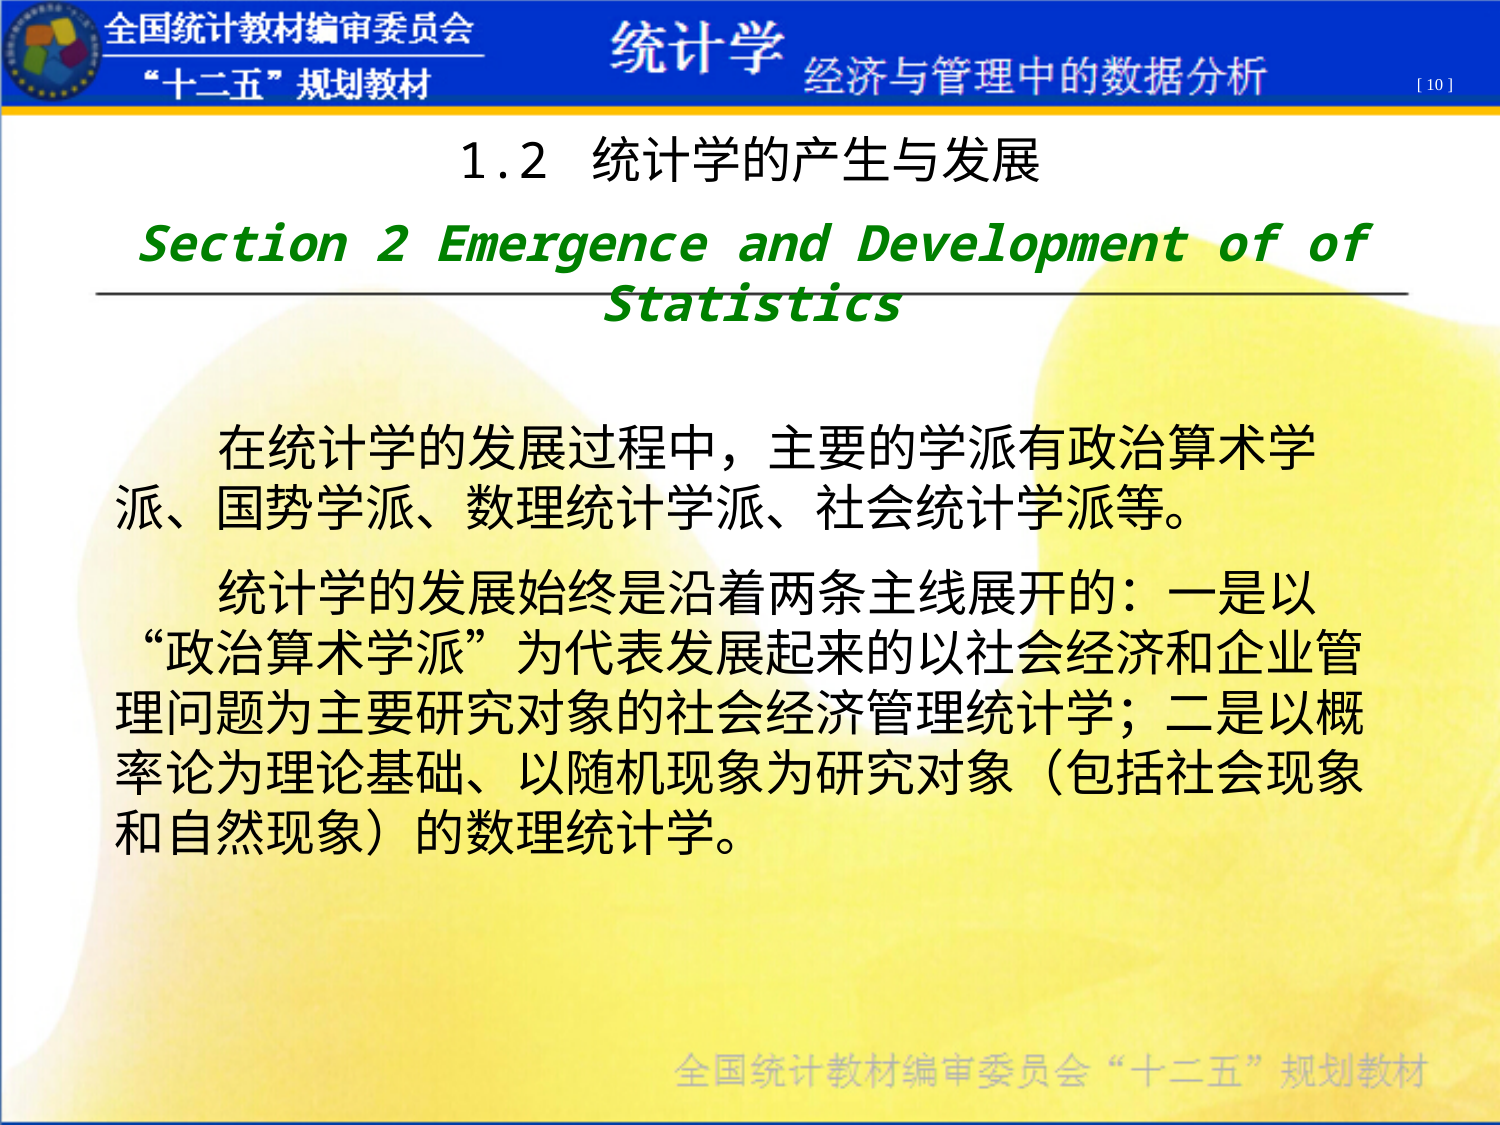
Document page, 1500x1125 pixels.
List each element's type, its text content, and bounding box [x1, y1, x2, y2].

text_box [ 10 ] [1364, 66, 1468, 142]
picture [0, 0, 1500, 1125]
text_box 1.2 统计学的产生与发展 [64, 121, 1436, 196]
text_box Section 2 Emergence and Development of of Statistics [64, 203, 1436, 339]
text_box 在统计学的发展过程中，主要的学派有政治算术学派、国势学派、数理统计学派、社会统计学派等。 统计学的发展始终是沿着两条主线展开的：一是以“政治算术学派”为代表发展起来的以社会经济和企业管理问题为主要研究对象的社会经济管理统计学；二是以概率论为理论基础、以随机现象为研究对象（包括社会现象和自然现象）的数理统计学。 [100, 408, 1400, 869]
